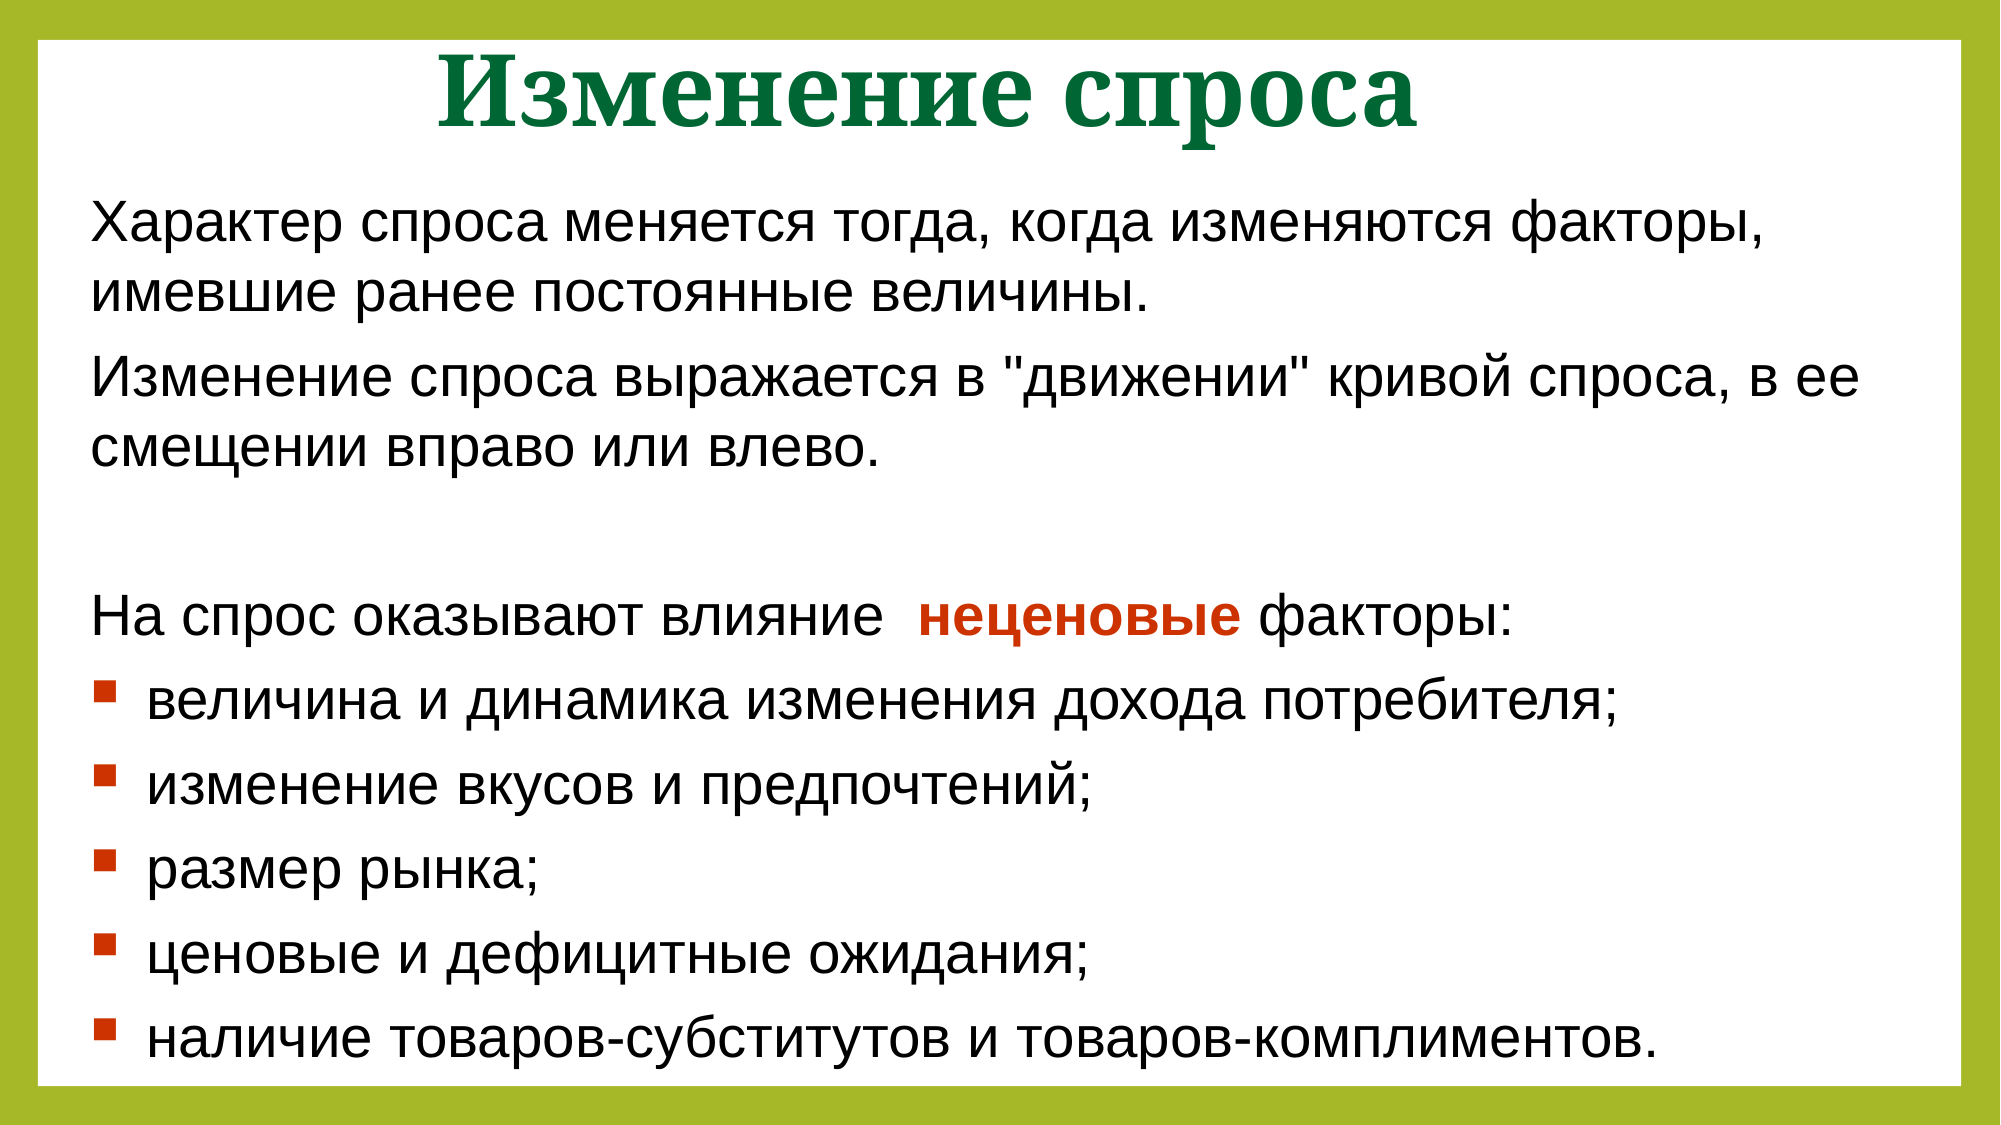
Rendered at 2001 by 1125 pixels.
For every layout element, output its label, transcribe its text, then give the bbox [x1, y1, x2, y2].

text_box Характер спроса меняется тогда, когда изменяются факторы, имевшие ранее постоянные величины. Изменение спроса выражается в "движении" кривой спроса, в ее смещении вправо или влево. На спрос оказывают влияние неценовые факторы: величина и динамика изменения дохода потребителя; изменение вкусов и предпочтений; размер рынка; ценовые и дефицитные ожидания; наличие товаров-субститутов и товаров-комплиментов. [76, 175, 1967, 1027]
text_box Изменение спроса [253, 18, 1604, 175]
